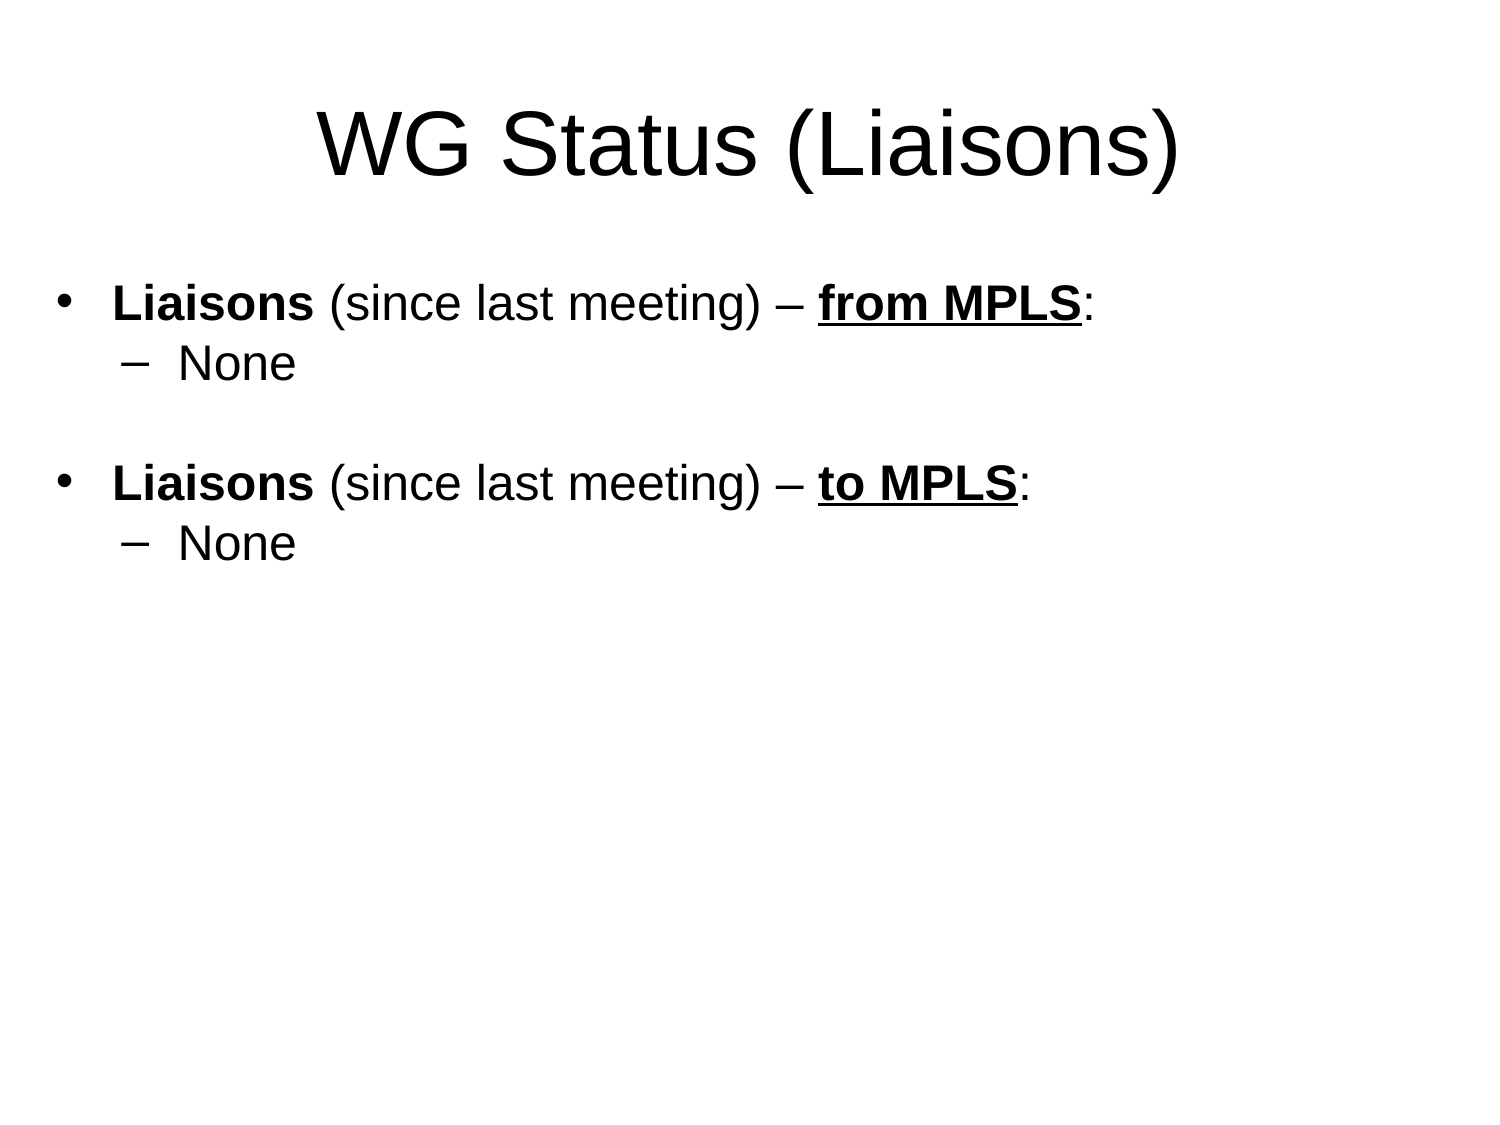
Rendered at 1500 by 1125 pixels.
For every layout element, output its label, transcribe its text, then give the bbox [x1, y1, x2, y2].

list Liaisons (since last meeting) – from MPLS: None Liaisons (since last meeting) – to MPLS: None [40, 262, 1294, 600]
title WG Status (Liaisons) [75, 45, 1425, 233]
